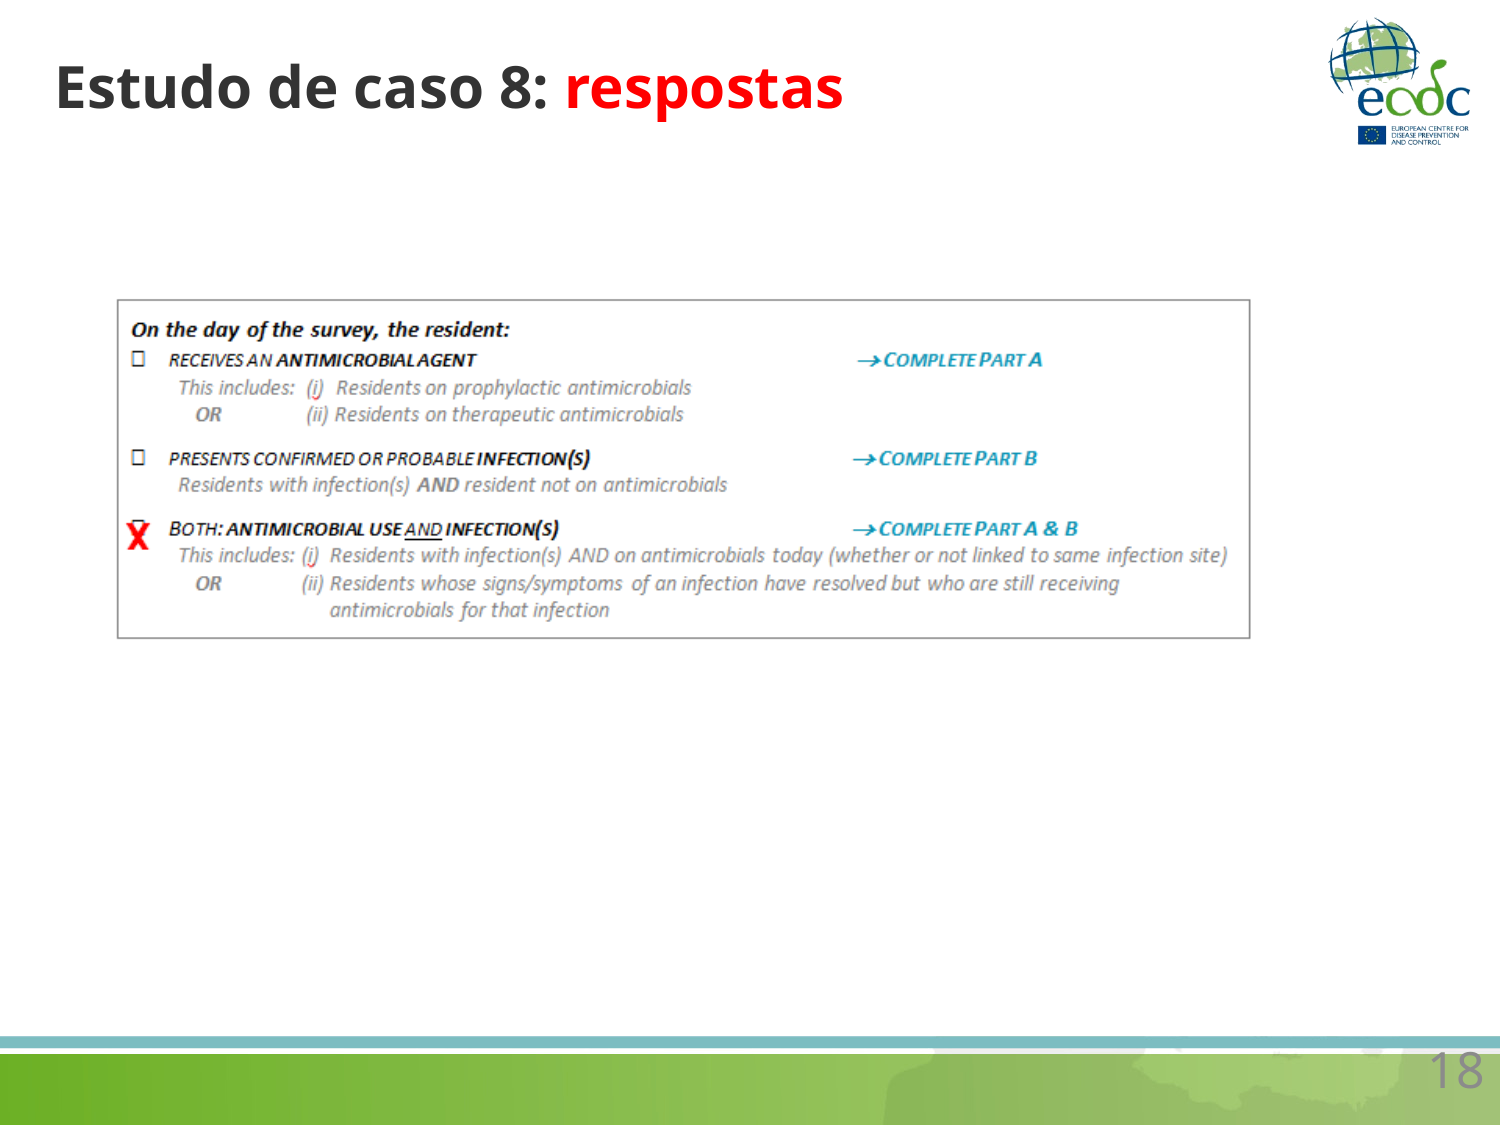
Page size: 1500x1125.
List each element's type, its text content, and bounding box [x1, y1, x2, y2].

picture [111, 286, 1258, 647]
picture [1328, 17, 1473, 148]
picture [0, 1036, 1500, 1125]
slide_number 18 [1149, 1042, 1500, 1103]
title Estudo de caso 8: respostas [54, 58, 1405, 152]
